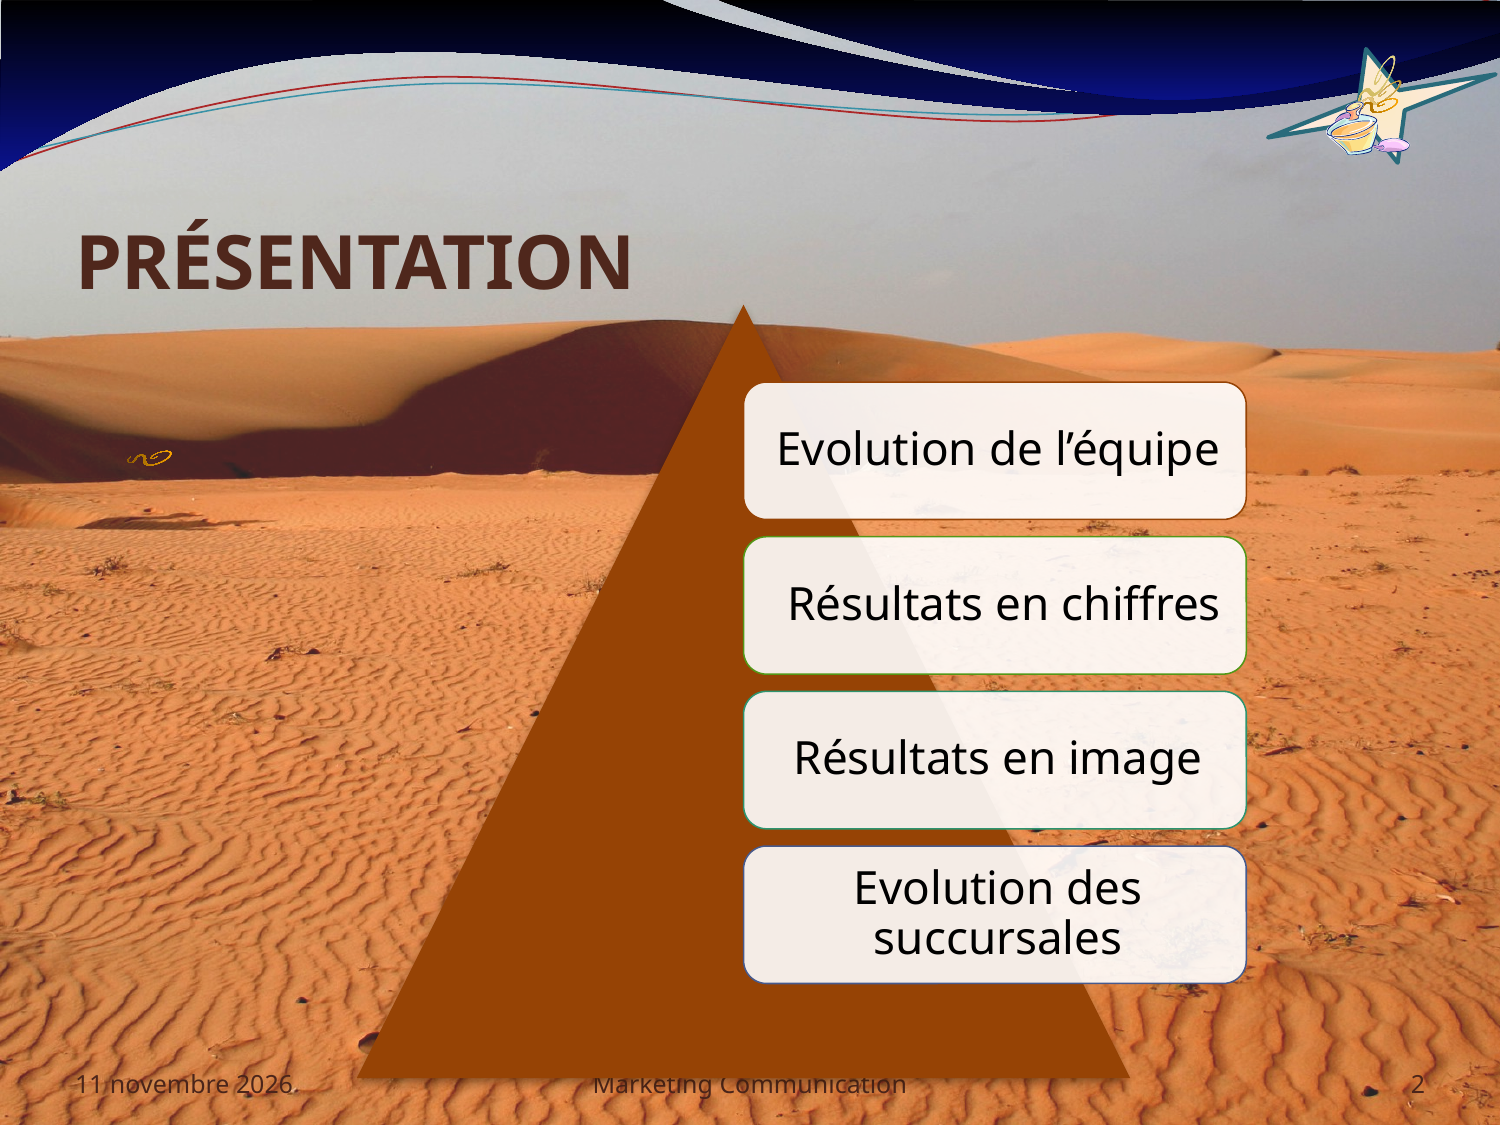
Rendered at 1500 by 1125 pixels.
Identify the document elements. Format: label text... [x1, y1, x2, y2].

slide_number mars 11 [75, 1042, 425, 1103]
slide_number 2 [1299, 1042, 1425, 1103]
title Présentation [75, 117, 1425, 305]
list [280, 304, 1323, 1079]
footer Marketing Communication [474, 1091, 1025, 1103]
